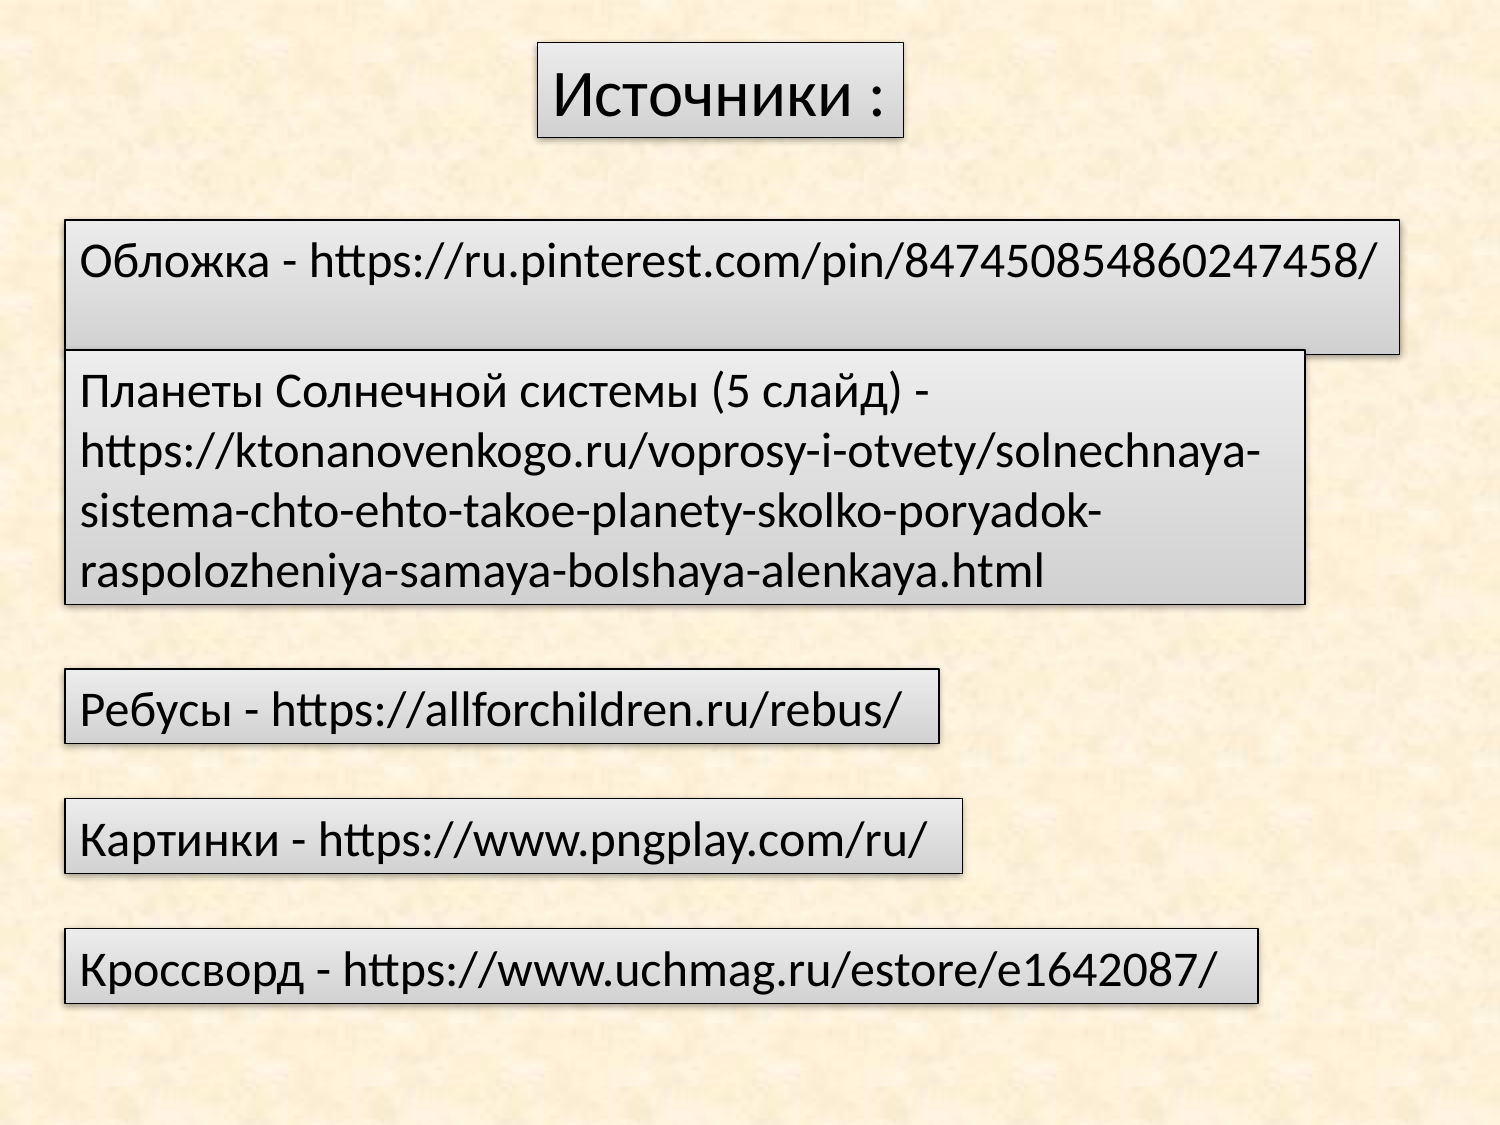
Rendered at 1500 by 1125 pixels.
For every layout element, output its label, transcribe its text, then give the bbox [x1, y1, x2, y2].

text_box Ребусы - https://allforchildren.ru/rebus/ [64, 668, 940, 744]
text_box Обложка - https://ru.pinterest.com/pin/847450854860247458/ [64, 219, 1400, 355]
text_box Источники : [537, 42, 904, 138]
text_box Картинки - https://www.pngplay.com/ru/ [64, 798, 963, 874]
picture [0, 0, 1500, 1125]
text_box Кроссворд - https://www.uchmag.ru/estore/e1642087/ [64, 928, 1259, 1004]
text_box Планеты Солнечной системы (5 слайд) - https://ktonanovenkogo.ru/voprosy-i-otvety/solnechnaya-sistema-chto-ehto-takoe-planety-skolko-poryadok-raspolozheniya-samaya-bolshaya-alenkaya.html [64, 349, 1306, 605]
